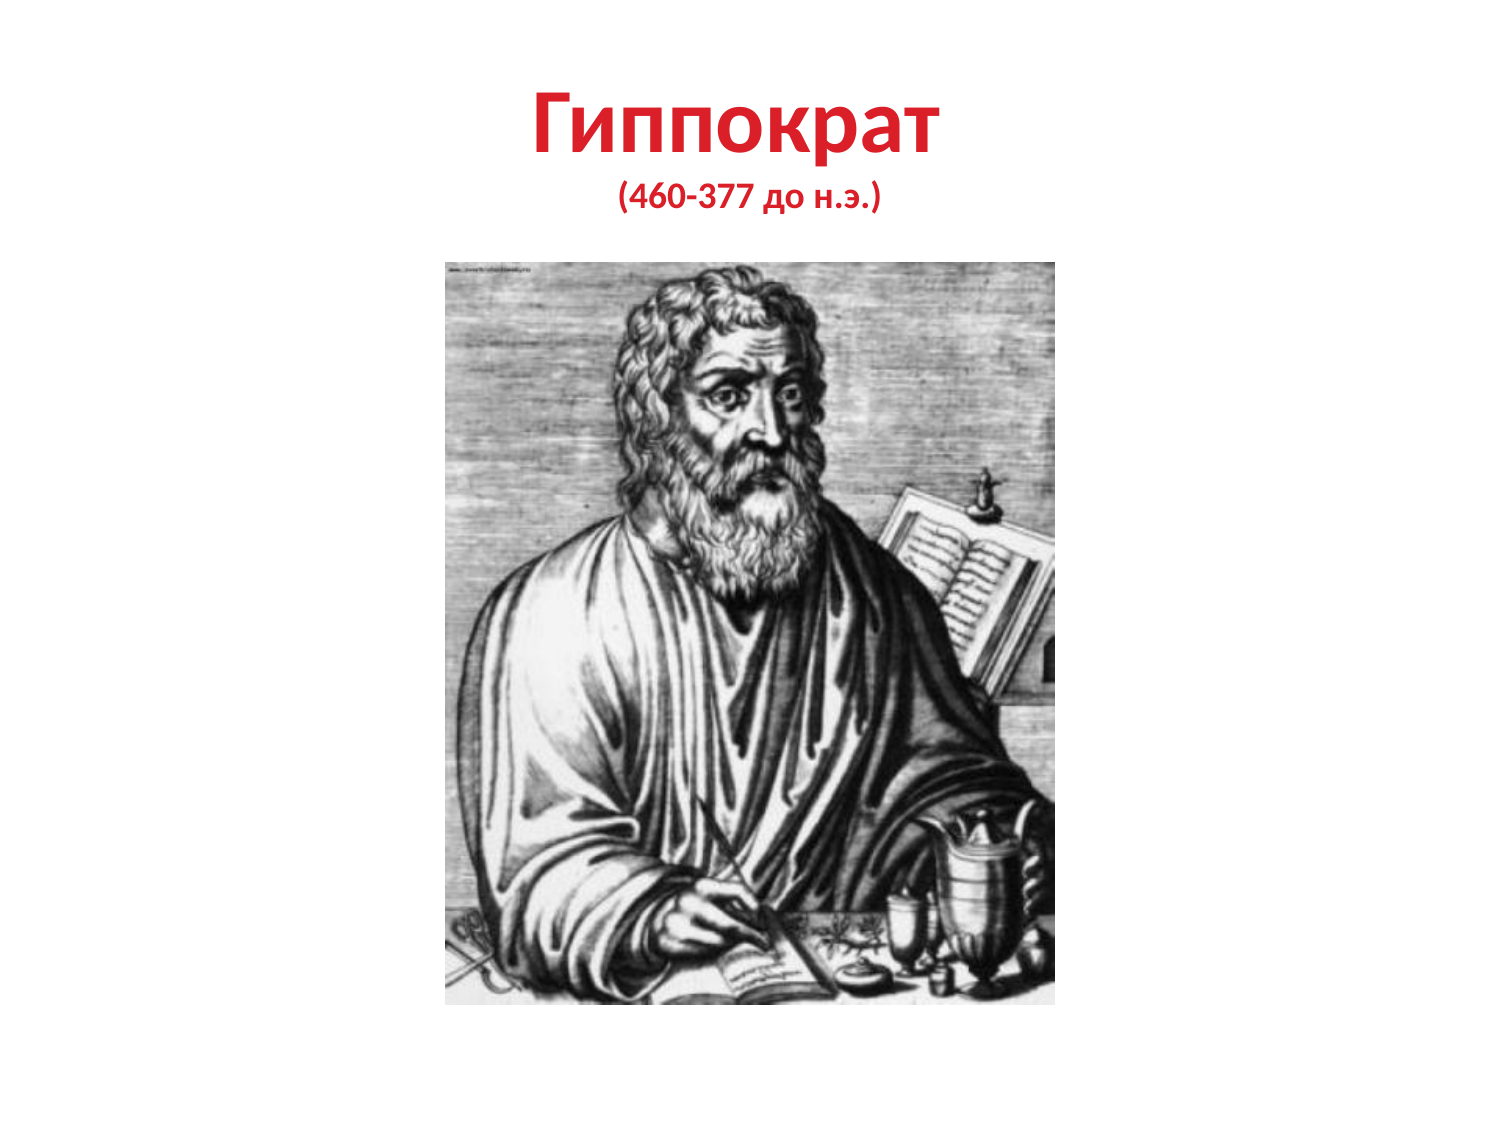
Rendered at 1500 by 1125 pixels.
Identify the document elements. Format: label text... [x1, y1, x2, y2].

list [445, 262, 1055, 1006]
title Гиппократ (460-377 до н.э.) [75, 45, 1425, 233]
